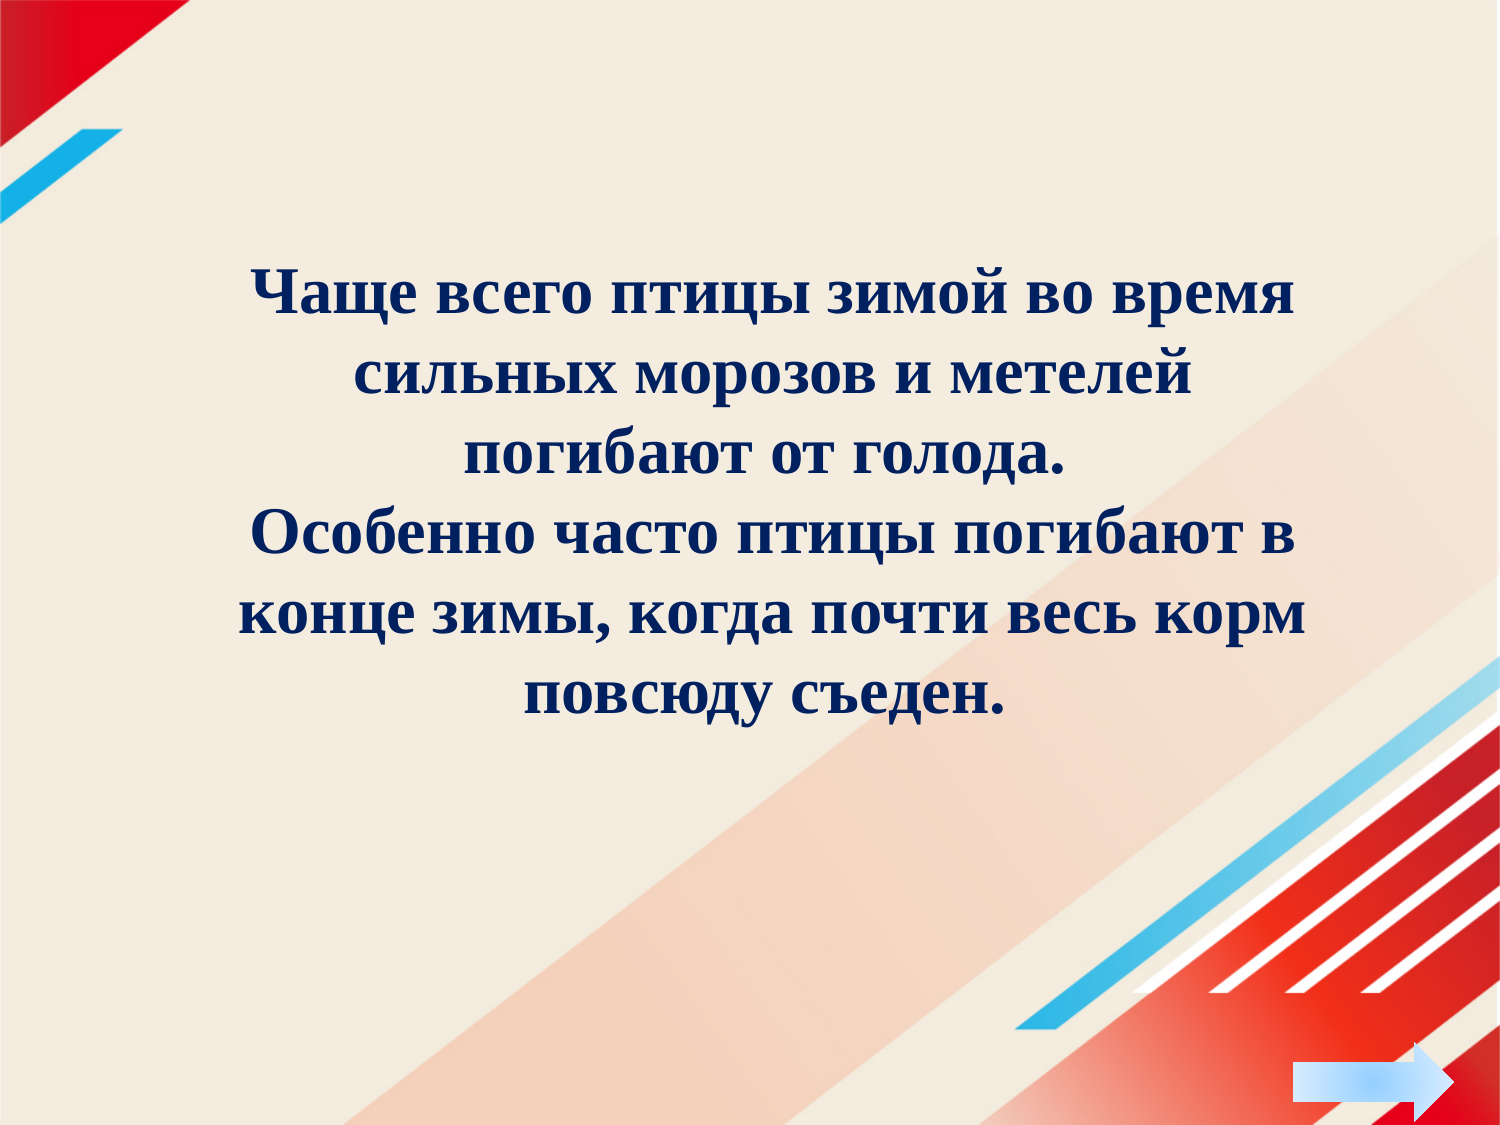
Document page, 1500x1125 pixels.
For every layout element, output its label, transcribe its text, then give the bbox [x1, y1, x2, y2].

text_box Чаще всего птицы зимой во время сильных морозов и метелей погибают от голода. Особенно часто птицы погибают в конце зимы, когда почти весь корм повсюду съеден. [206, 239, 1341, 734]
picture [0, 0, 1500, 1125]
text_box [74, 30, 1425, 244]
